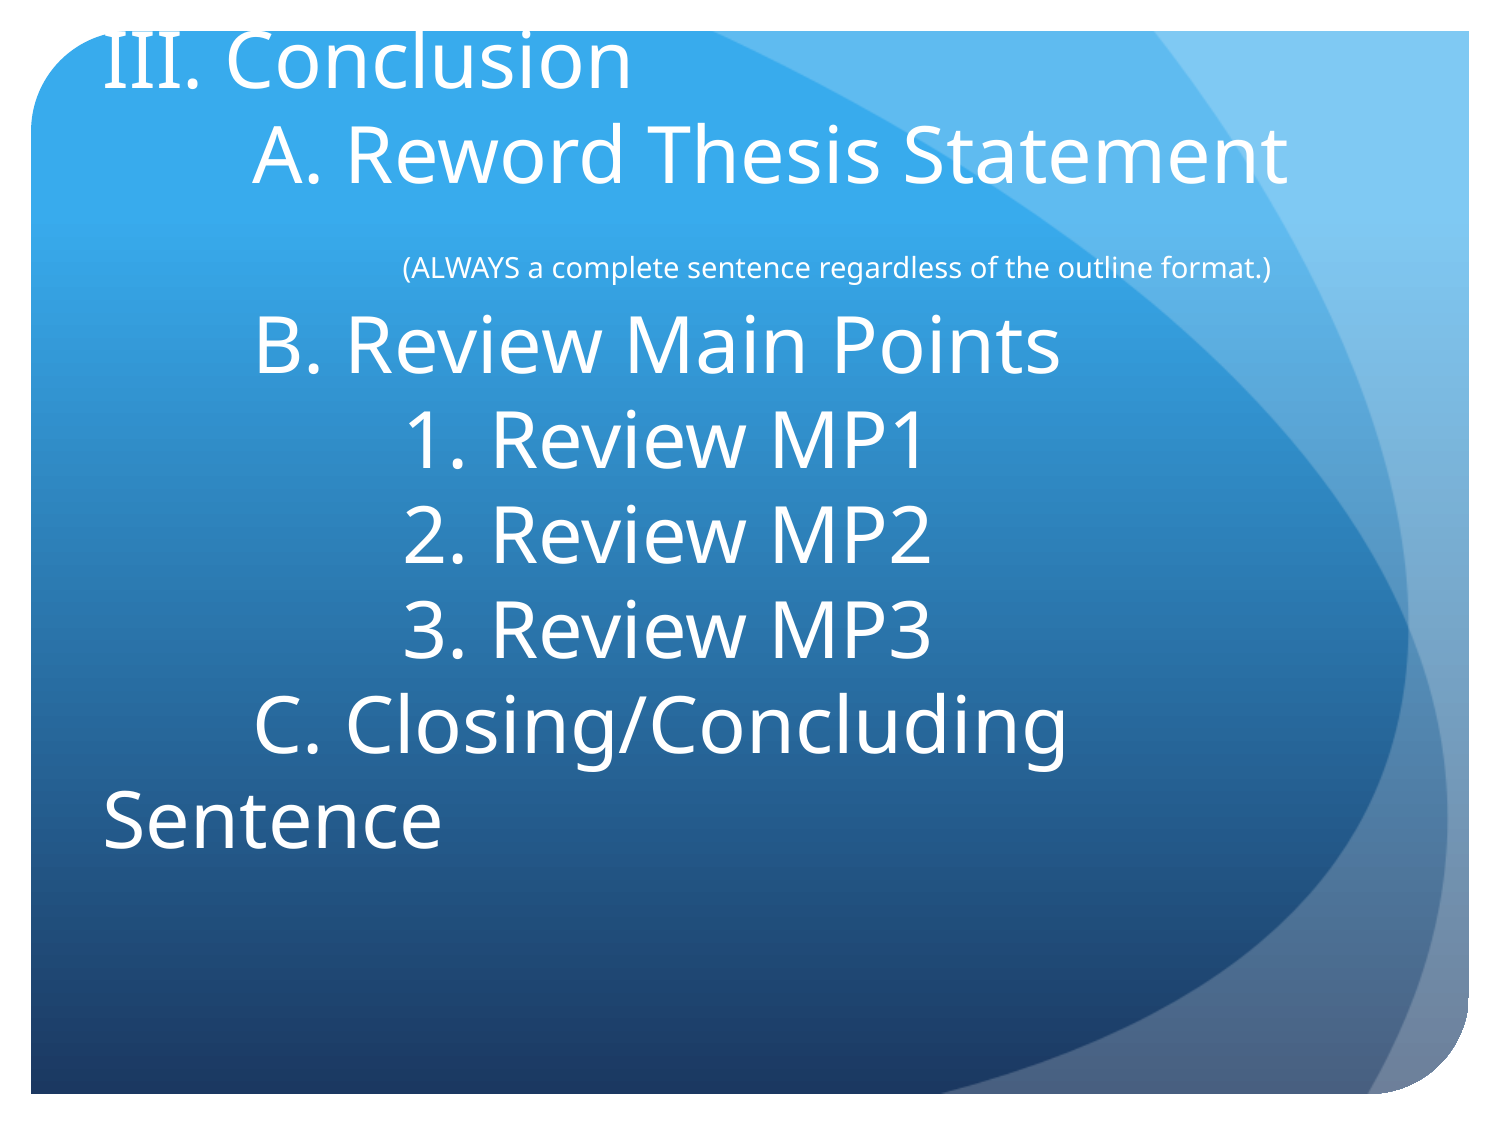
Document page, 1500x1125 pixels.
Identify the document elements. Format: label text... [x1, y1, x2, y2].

title III. Conclusion A. Reword Thesis Statement (ALWAYS a complete sentence regardless of the outline format.) B. Review Main Points 1. Review MP1 2. Review MP2 3. Review MP3 C. Closing/Concluding Sentence [87, 62, 1413, 1063]
picture [24, 30, 1473, 1094]
